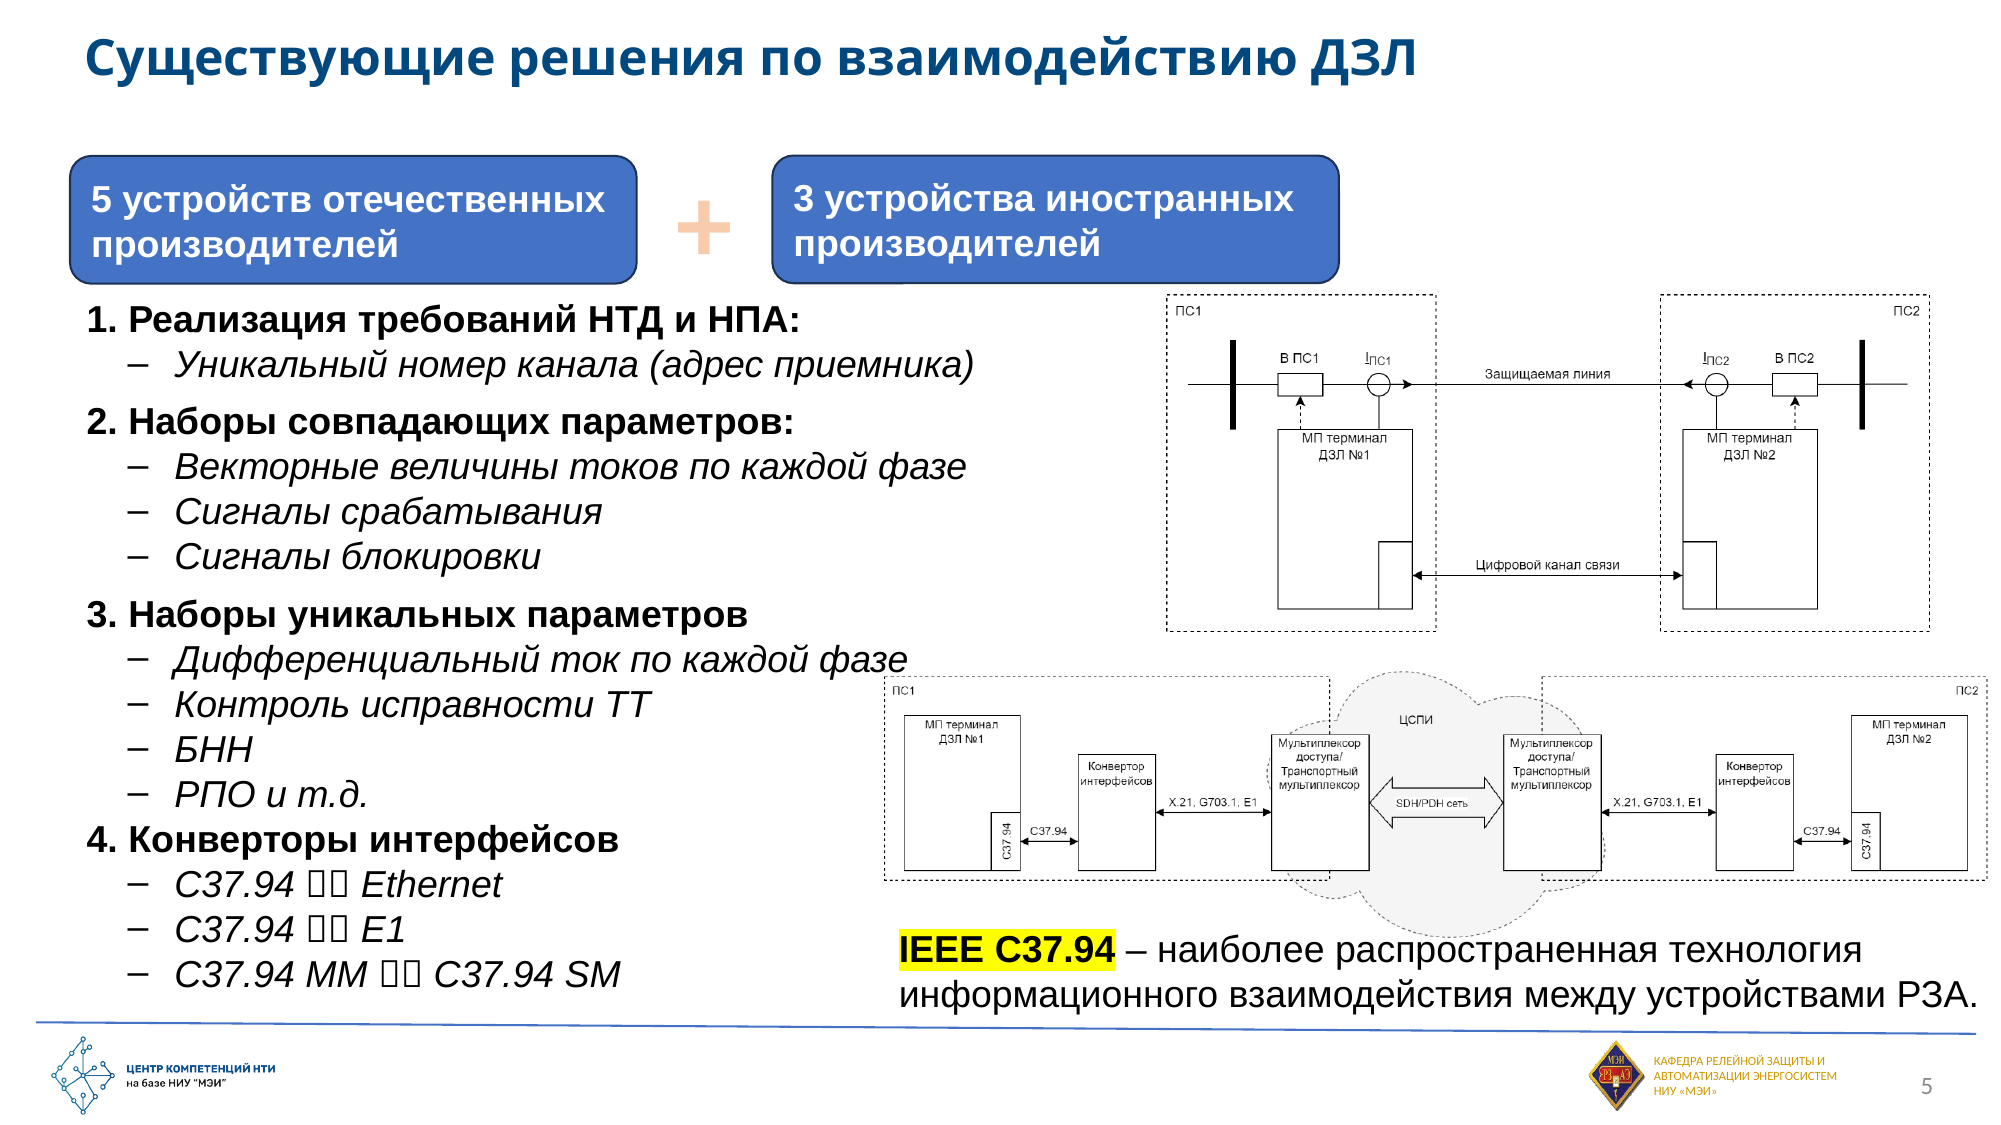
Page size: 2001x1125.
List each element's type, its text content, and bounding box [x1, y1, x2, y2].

picture [1166, 294, 1930, 633]
text_box 5 устройств отечественных производителей [68, 154, 638, 285]
slide_number 5 [1866, 1054, 1949, 1115]
text_box Существующие решения по взаимодействию ДЗЛ [70, 0, 1930, 101]
picture [51, 1036, 275, 1115]
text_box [1559, 1039, 1867, 1111]
text_box 1. Реализация требований НТД и НПА: Уникальный номер канала (адрес приемника) 2. Наборы совпадающих параметров: Векторные величины токов по каждой фазе Сигналы срабатывания Сигналы блокировки 3. Наборы уникальных параметров Дифференциальный ток по каждой фазе Контроль исправности ТТ БНН РПО и т.д. 4. Конверторы интерфейсов C37.94  Ethernet C37.94  E1 C37.94 MM  C37.94 SM [71, 287, 1000, 1002]
text_box 3 устройства иностранных производителей [771, 154, 1341, 285]
picture [884, 642, 1988, 954]
text_box IEEE С37.94 – наиболее распространенная технология информационного взаимодействия между устройствами РЗА. [884, 918, 2000, 1023]
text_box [35, 1022, 1976, 1034]
text_box + [661, 143, 748, 294]
